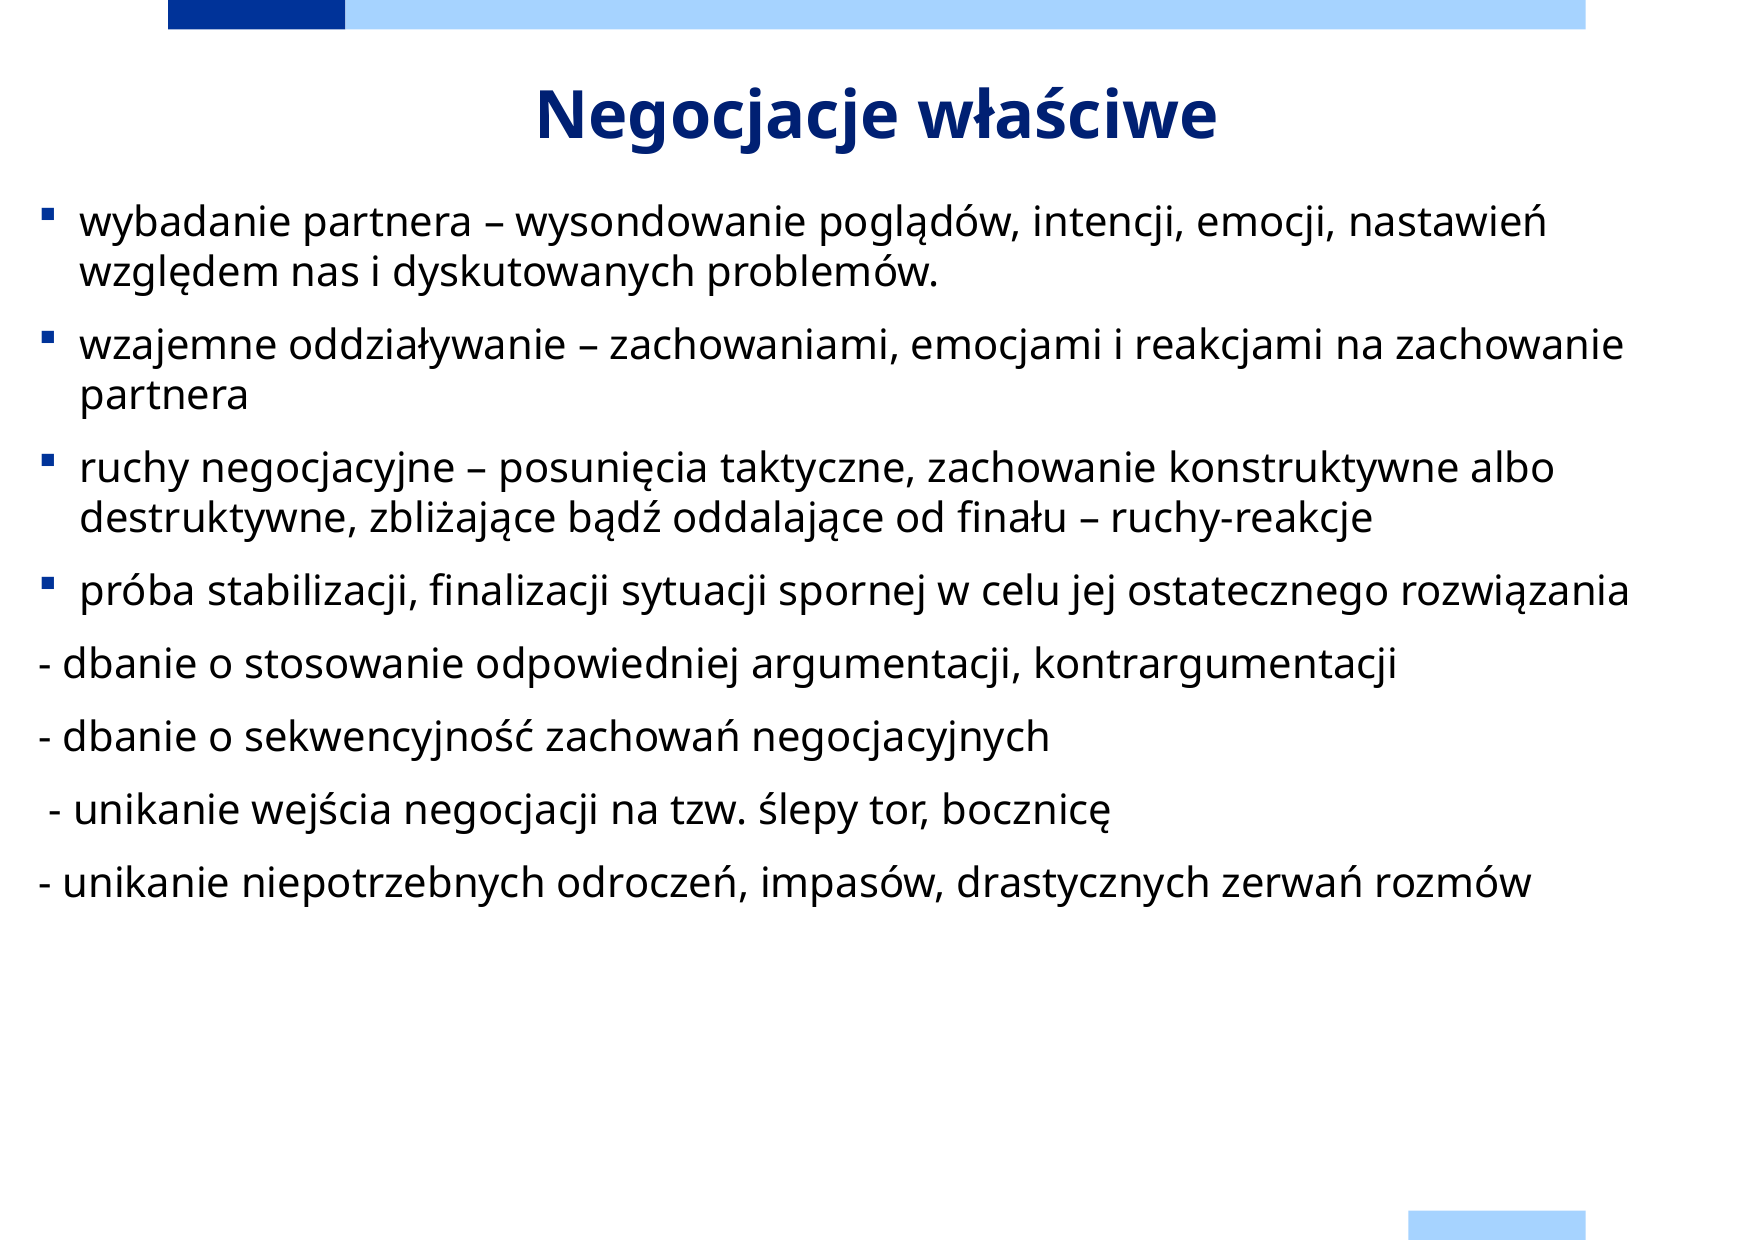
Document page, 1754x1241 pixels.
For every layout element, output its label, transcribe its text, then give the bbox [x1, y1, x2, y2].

list wybadanie partnera – wysondowanie poglądów, intencji, emocji, nastawień względem nas i dyskutowanych problemów. wzajemne oddziaływanie – zachowaniami, emocjami i reakcjami na zachowanie partnera ruchy negocjacyjne – posunięcia taktyczne, zachowanie konstruktywne albo destruktywne, zbliżające bądź oddalające od finału – ruchy-reakcje próba stabilizacji, finalizacji sytuacji spornej w celu jej ostatecznego rozwiązania - dbanie o stosowanie odpowiedniej argumentacji, kontrargumentacji - dbanie o sekwencyjność zachowań negocjacyjnych - unikanie wejścia negocjacji na tzw. ślepy tor, bocznicę - unikanie niepotrzebnych odroczeń, impasów, drastycznych zerwań rozmów [38, 194, 1681, 1164]
title Negocjacje właściwe [120, 76, 1634, 168]
